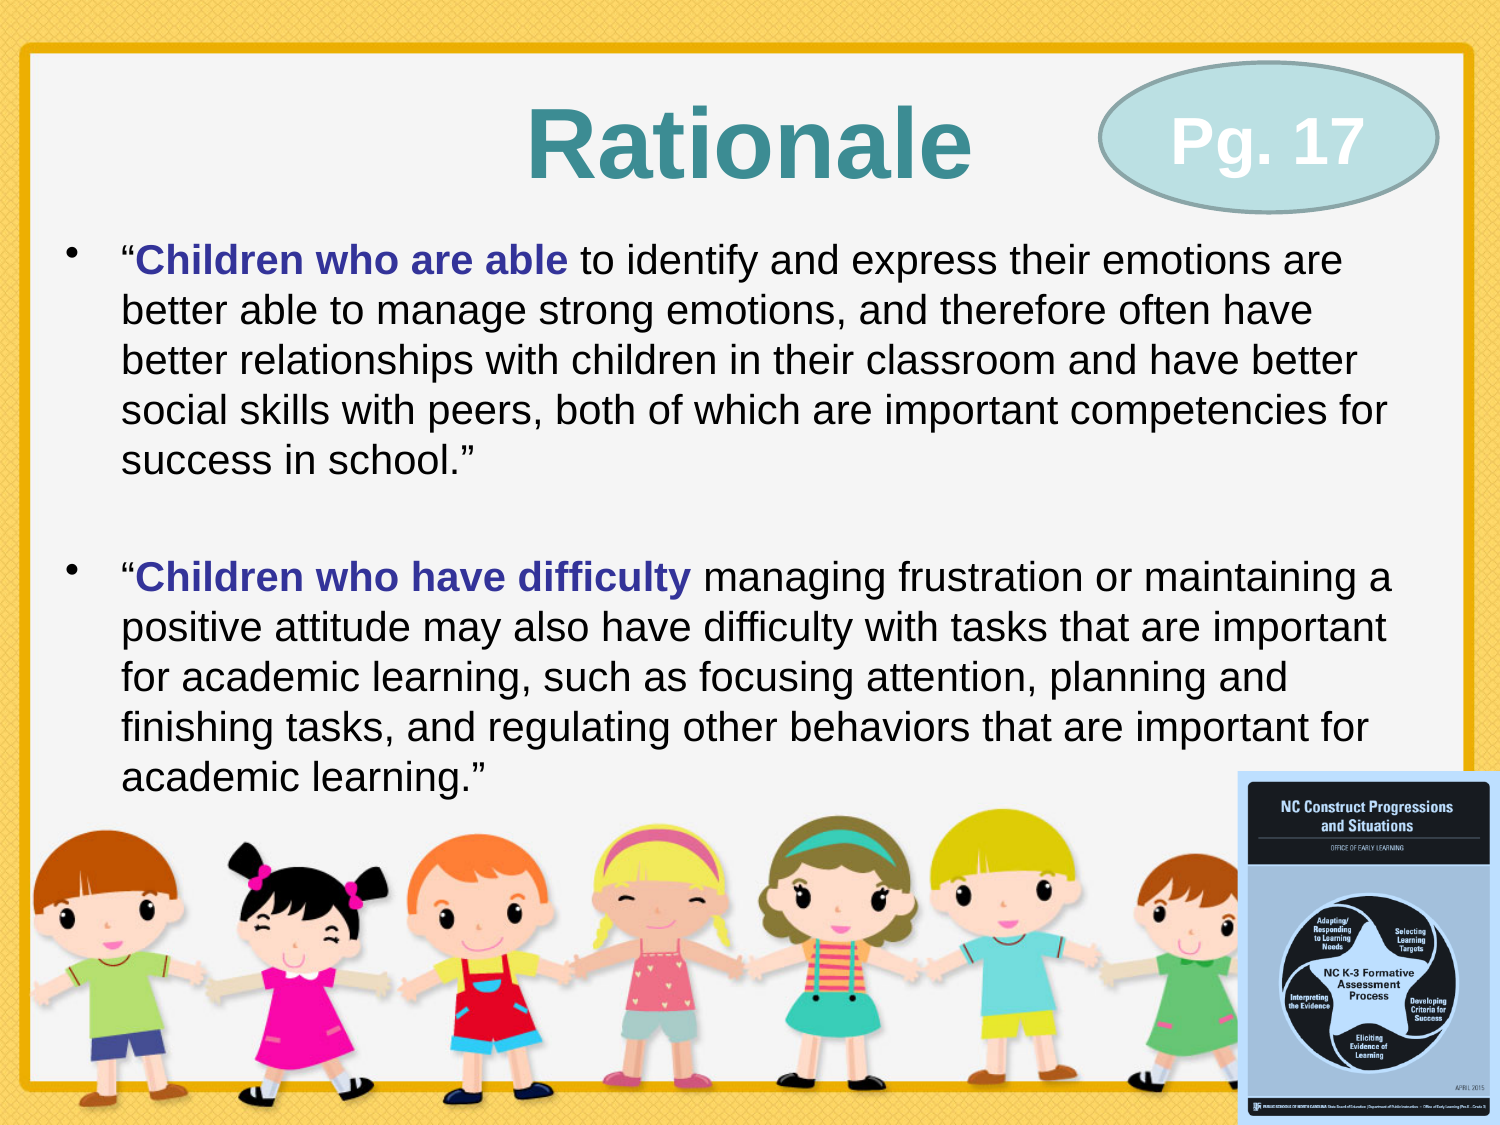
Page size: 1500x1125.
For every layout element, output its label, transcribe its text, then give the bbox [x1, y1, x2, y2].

title Rationale [75, 45, 1425, 233]
list “Children who are able to identify and express their emotions are better able to manage strong emotions, and therefore often have better relationships with children in their classroom and have better social skills with peers, both of which are important competencies for success in school.” “Children who have difficulty managing frustration or maintaining a positive attitude may also have difficulty with tasks that are important for academic learning, such as focusing attention, planning and finishing tasks, and regulating other behaviors that are important for academic learning.” [50, 224, 1413, 968]
text_box Pg. 17 [1097, 60, 1440, 215]
picture [0, 0, 1500, 1125]
